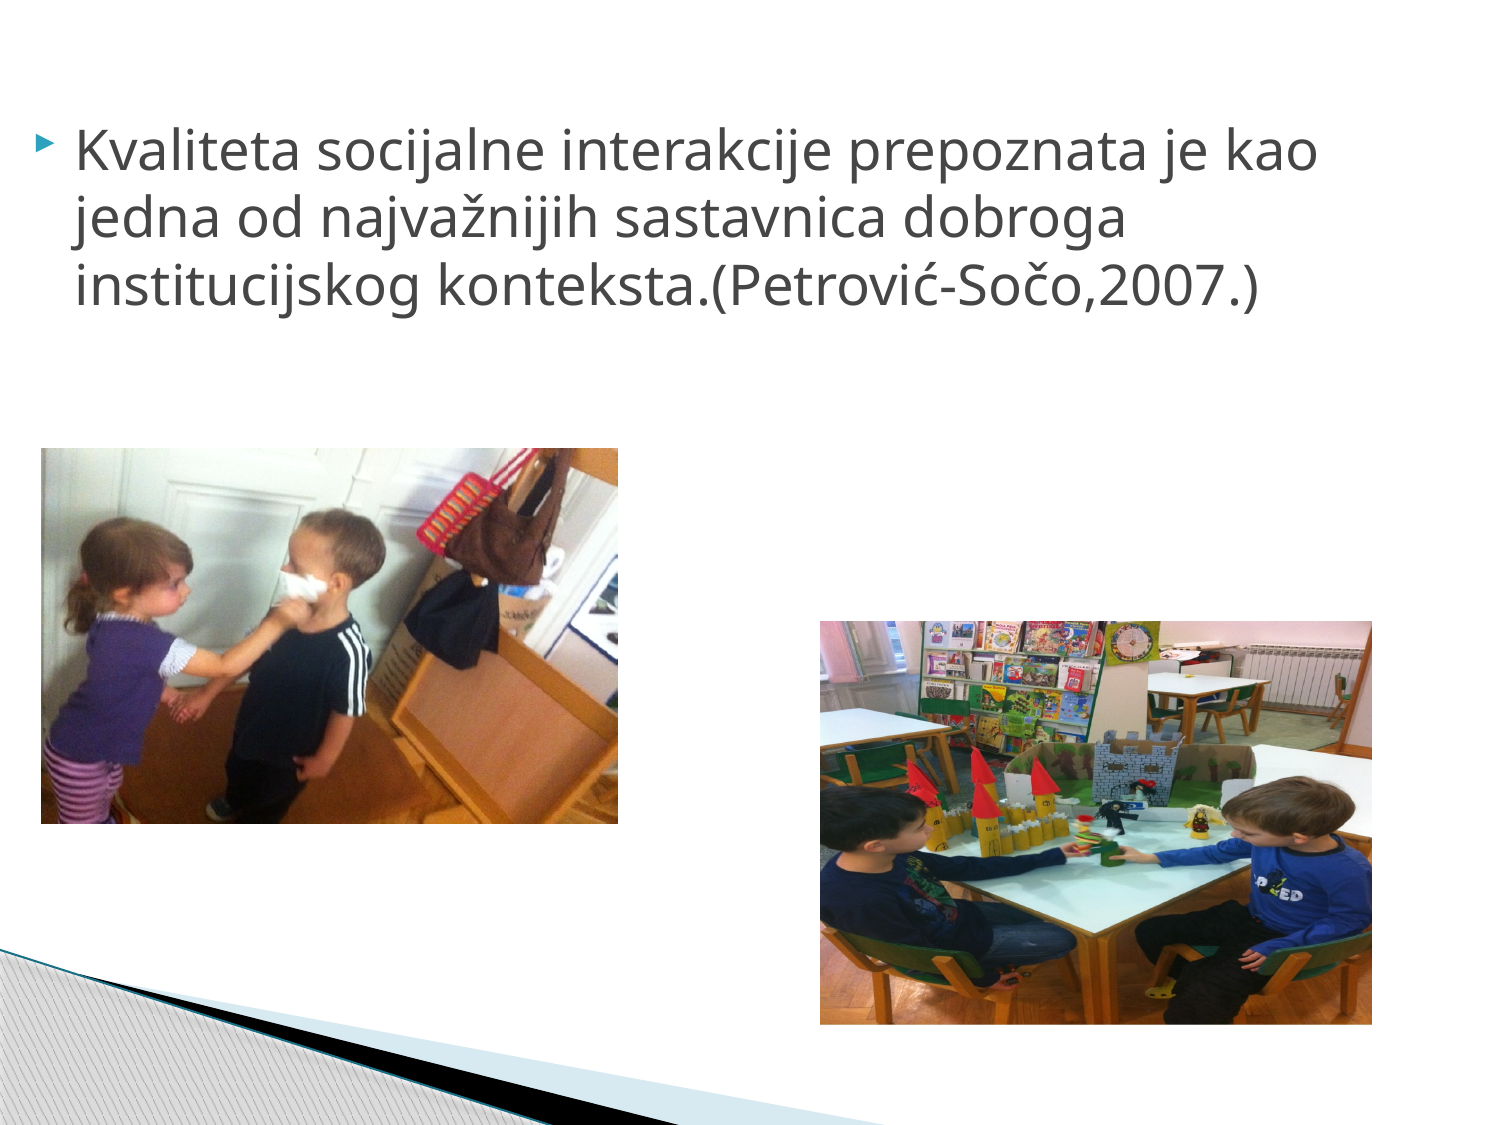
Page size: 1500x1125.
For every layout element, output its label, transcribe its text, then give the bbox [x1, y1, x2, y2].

list Kvaliteta socijalne interakcije prepoznata je kao jedna od najvažnijih sastavnica dobroga institucijskog konteksta.(Petrović-Sočo,2007.) [0, 31, 1350, 986]
picture [820, 621, 1372, 1025]
picture [40, 448, 618, 824]
